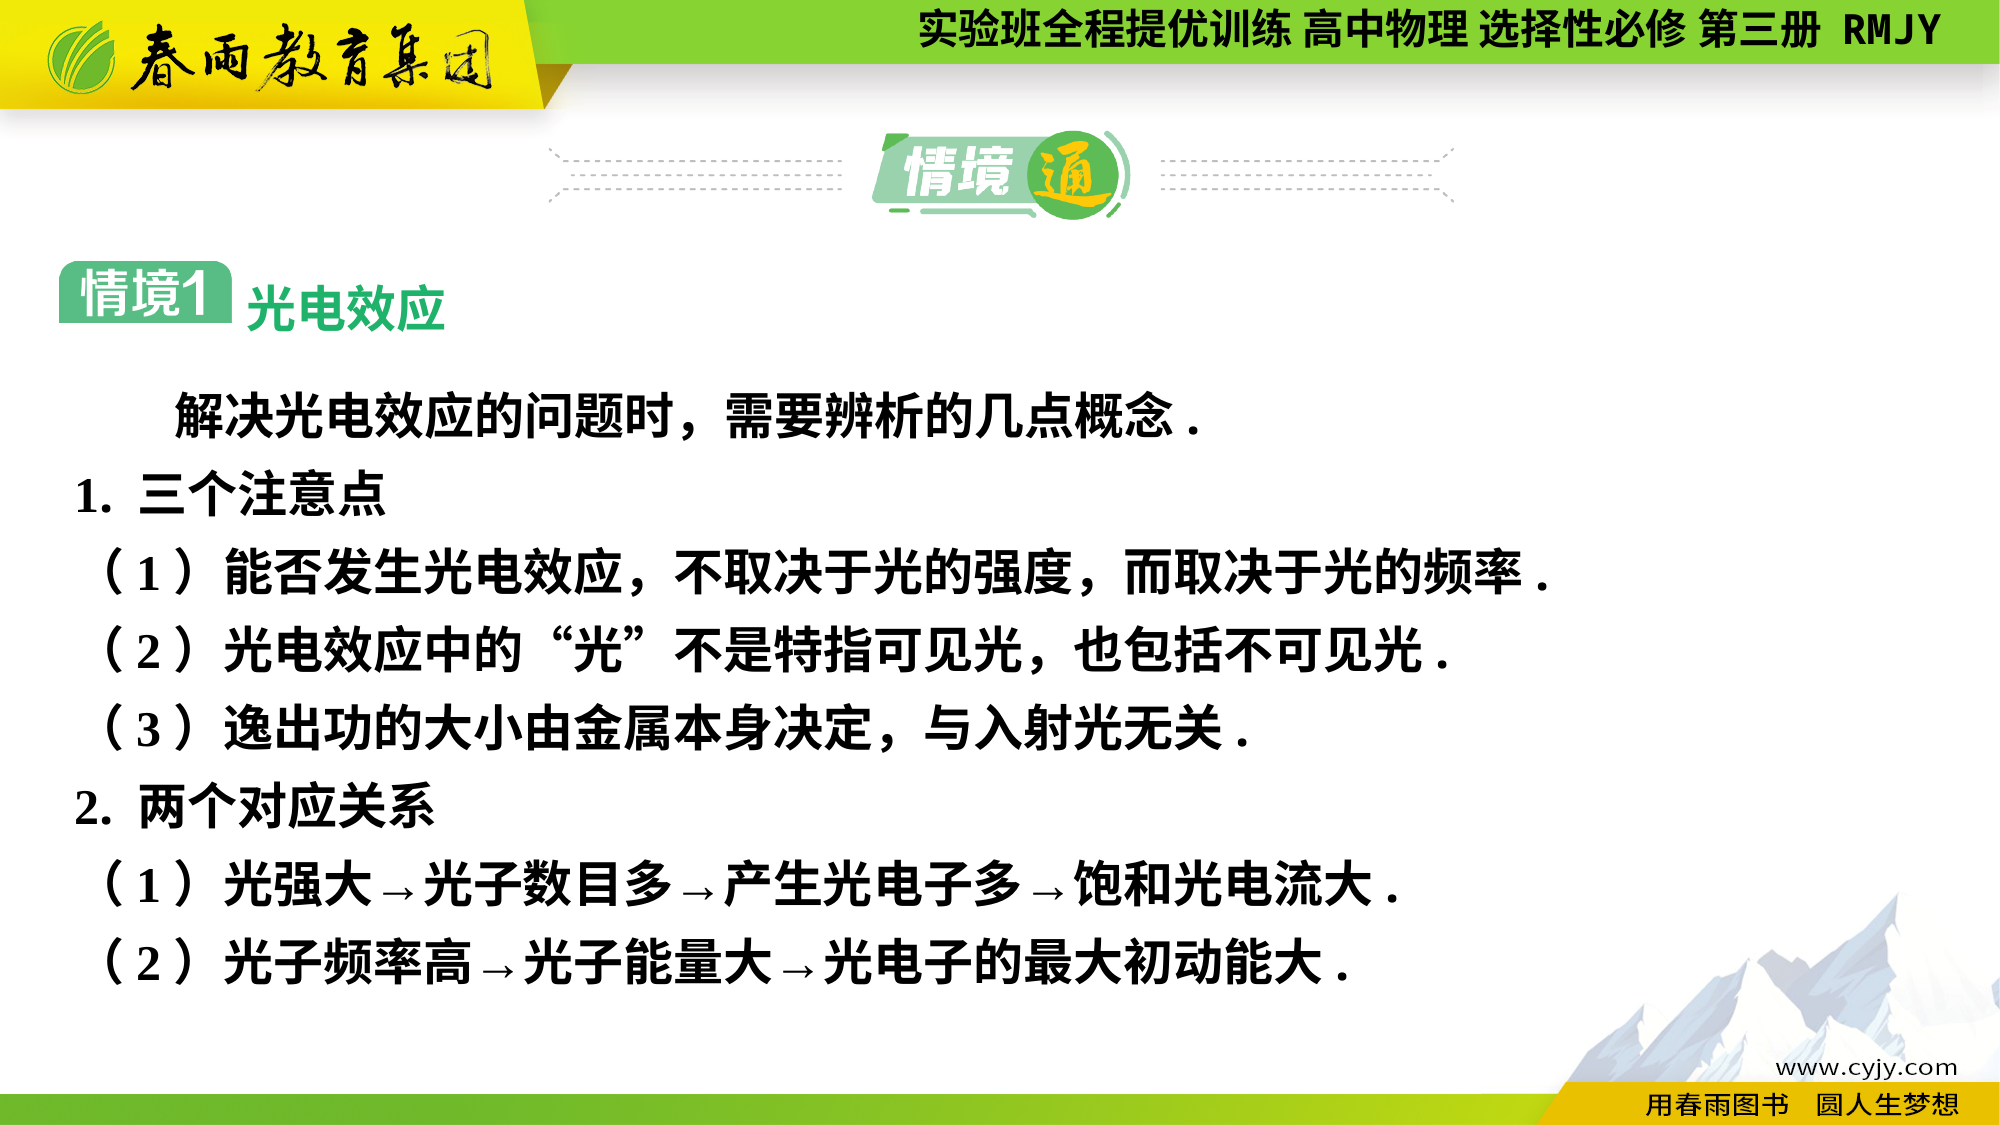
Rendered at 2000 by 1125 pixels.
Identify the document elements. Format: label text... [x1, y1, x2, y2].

picture [0, 0, 2000, 1125]
text_box 光电效应 [231, 239, 1944, 345]
list 解决光电效应的问题时，需要辨析的几点概念. 1. 三个注意点 （1）能否发生光电效应，不取决于光的强度，而取决于光的频率. （2）光电效应中的“光”不是特指可见光，也包括不可见光. （3）逸出功的大小由金属本身决定，与入射光无关. 2. 两个对应关系 （1）光强大→光子数目多→产生光电子多→饱和光电流大. （2）光子频率高→光子能量大→光电子的最大初动能大. [59, 359, 1944, 997]
